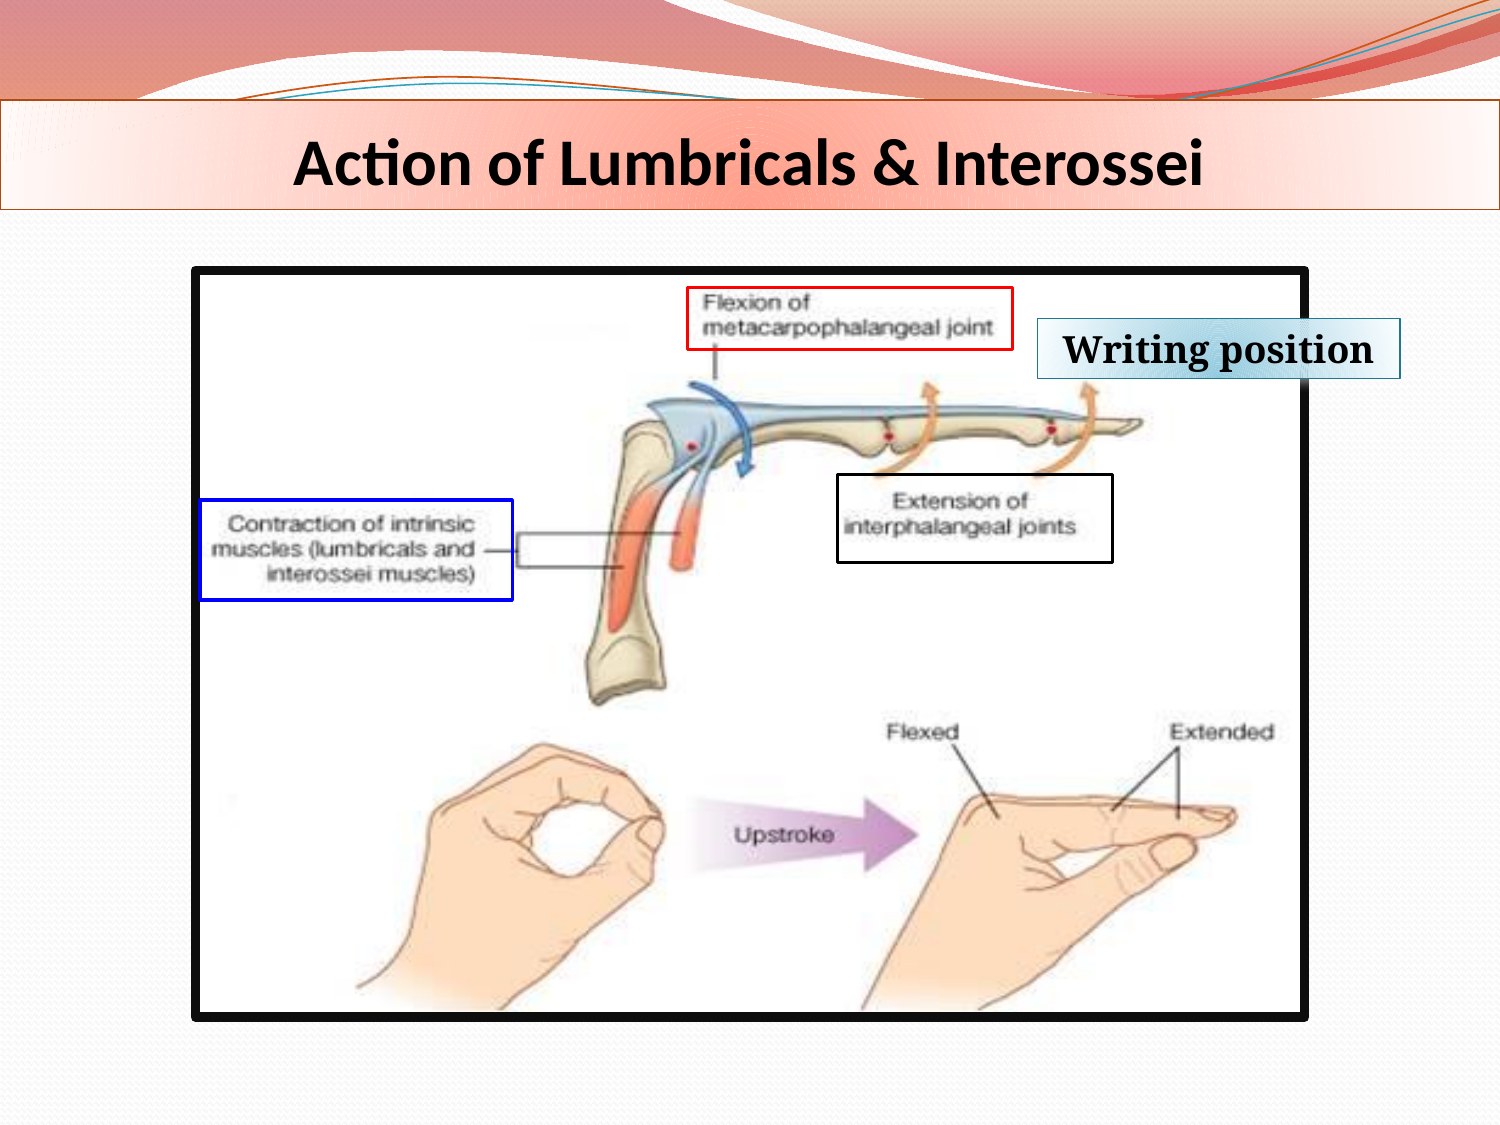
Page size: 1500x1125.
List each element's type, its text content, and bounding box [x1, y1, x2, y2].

text_box Writing position [1308, 318, 1401, 379]
title Action of Lumbricals & Interossei [0, 99, 1500, 210]
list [199, 274, 1301, 1013]
